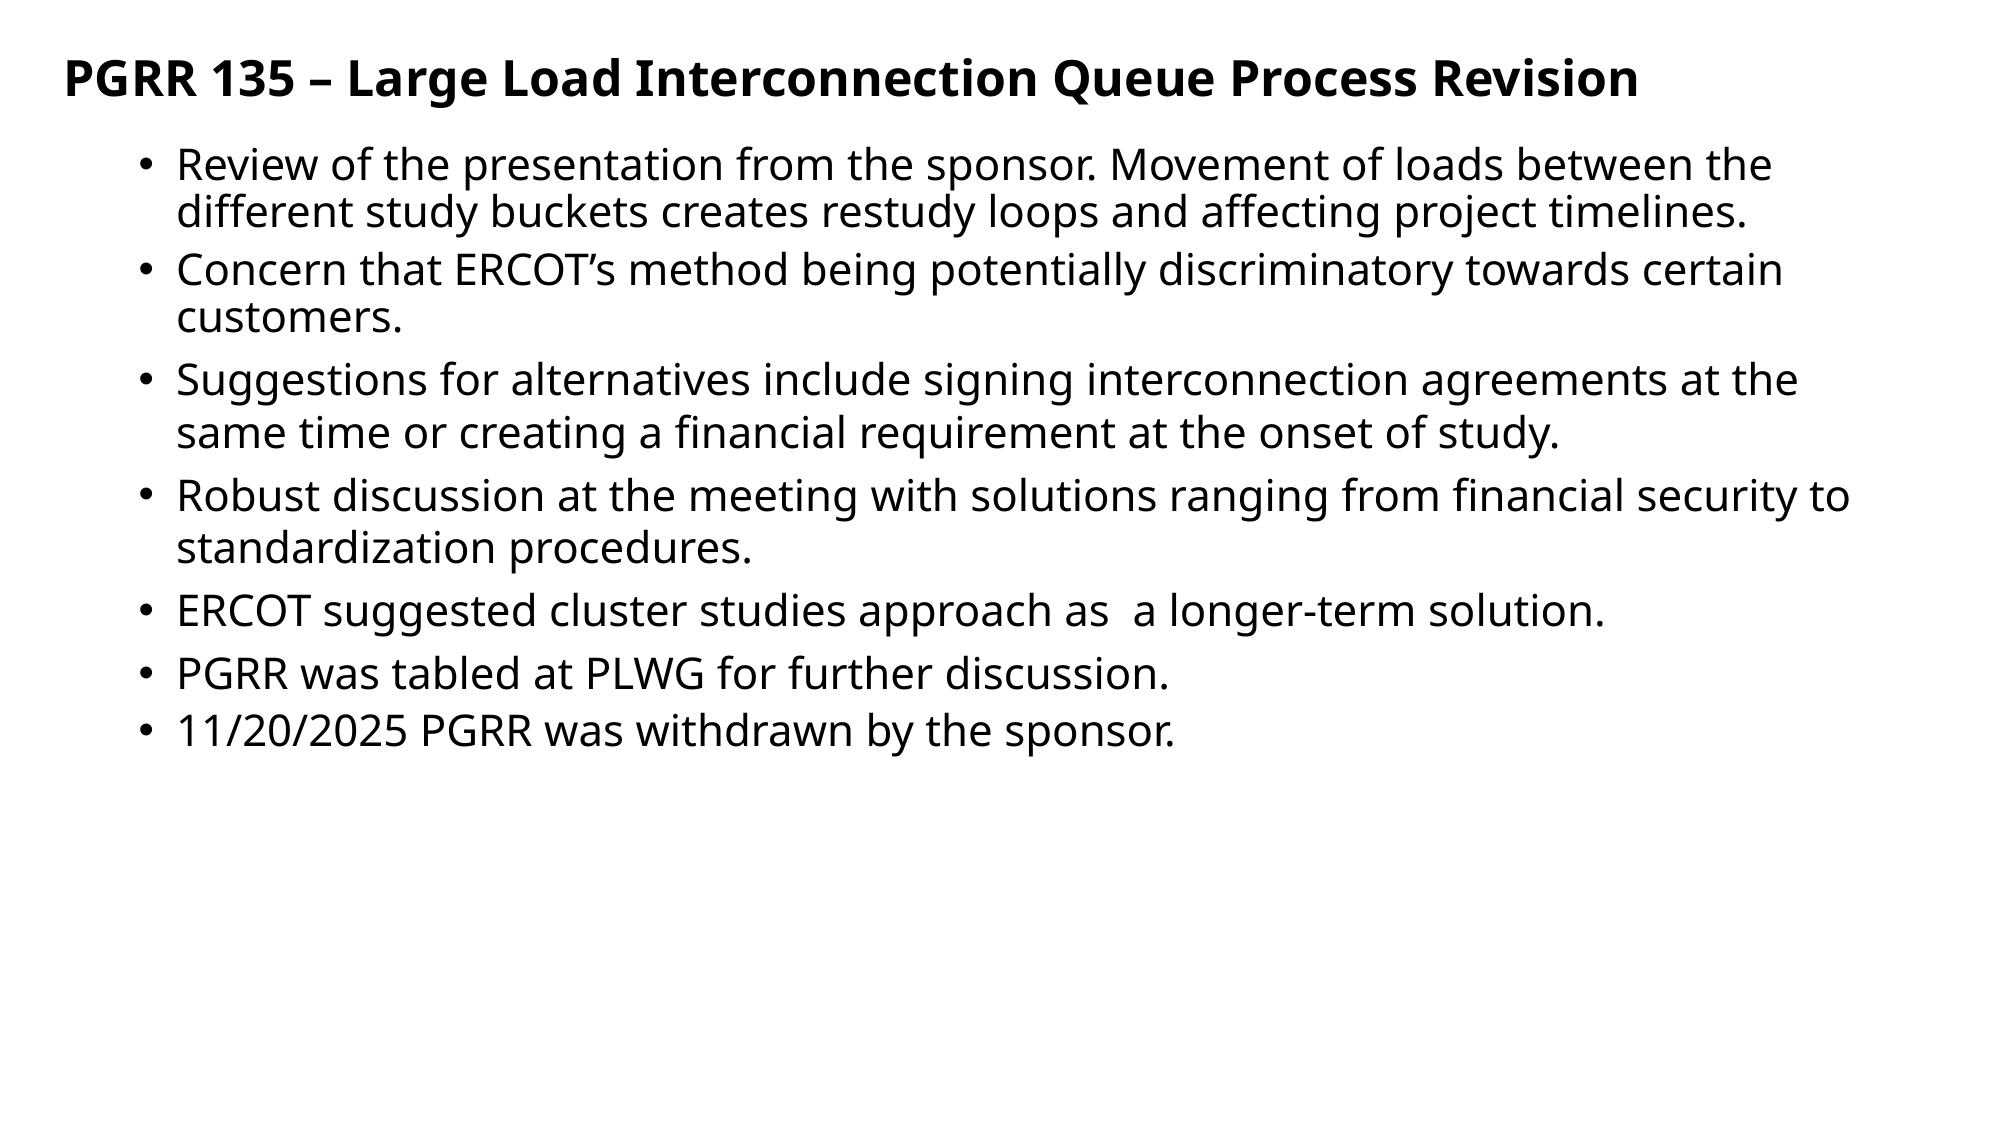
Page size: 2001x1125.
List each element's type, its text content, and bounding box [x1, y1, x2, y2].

text_box PGRR 135 – Large Load Interconnection Queue Process Revision Review of the presentation from the sponsor. Movement of loads between the different study buckets creates restudy loops and affecting project timelines. Concern that ERCOT’s method being potentially discriminatory towards certain customers. Suggestions for alternatives include signing interconnection agreements at the same time or creating a financial requirement at the onset of study. Robust discussion at the meeting with solutions ranging from financial security to standardization procedures. ERCOT suggested cluster studies approach as a longer-term solution. PGRR was tabled at PLWG for further discussion. 11/20/2025 PGRR was withdrawn by the sponsor. [48, 45, 1888, 832]
